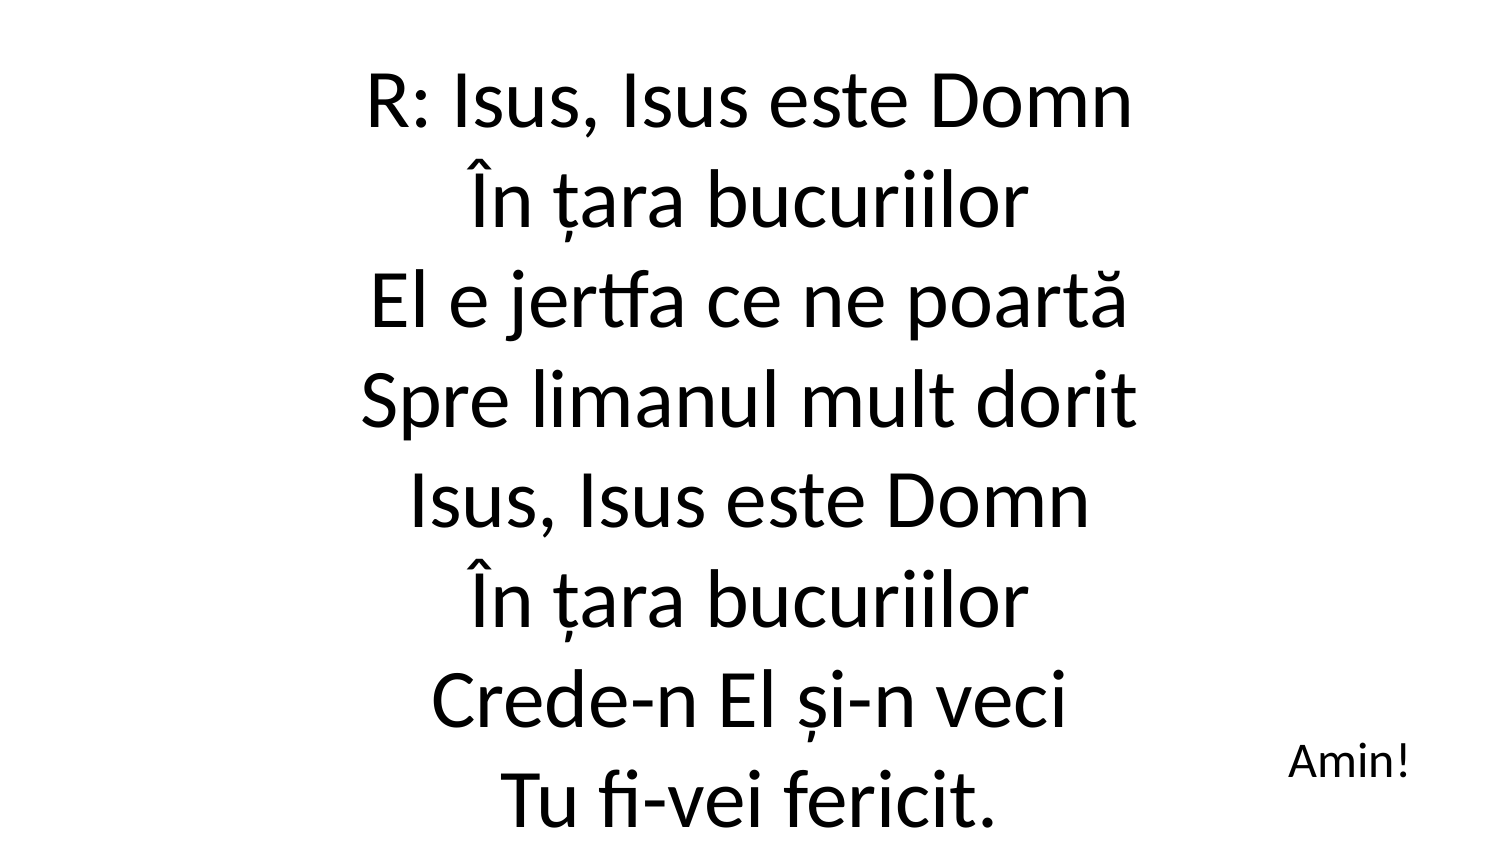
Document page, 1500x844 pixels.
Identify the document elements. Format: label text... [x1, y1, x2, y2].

text_box Amin! [1273, 674, 1427, 795]
text_box R: Isus, Isus este Domn În țara bucuriilor El e jertfa ce ne poartă Spre limanul mult dorit Isus, Isus este Domn În țara bucuriilor Crede-n El și-n veci Tu fi-vei fericit. [345, 0, 1155, 844]
